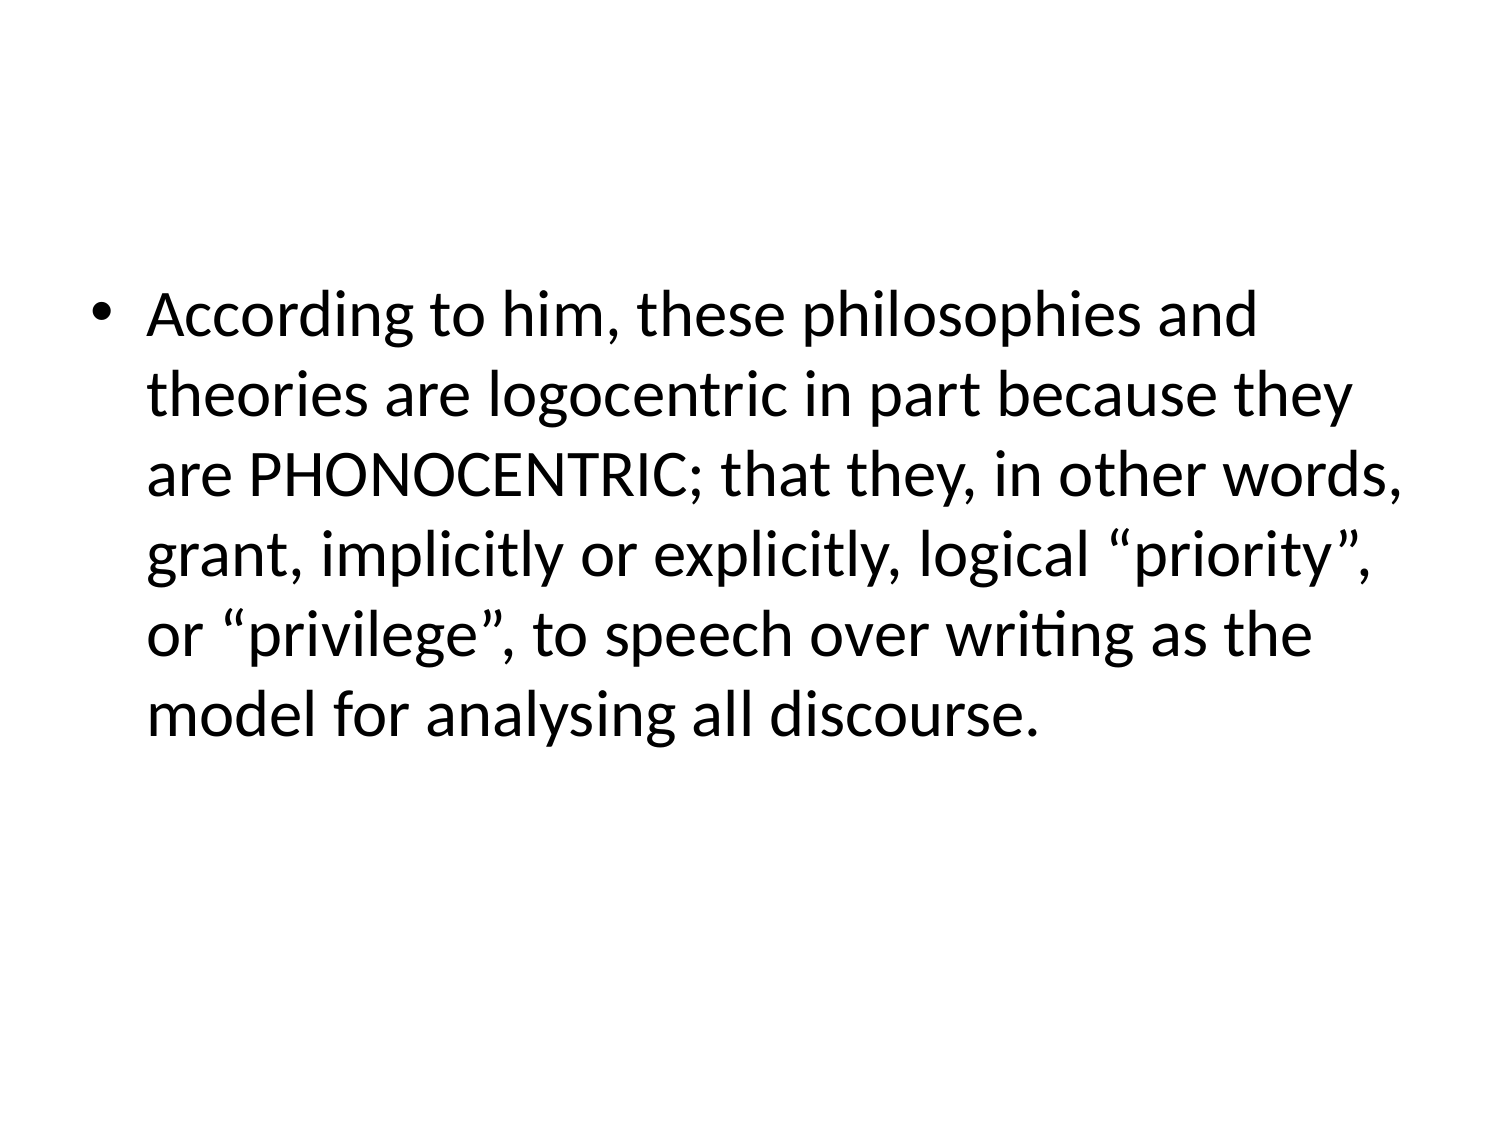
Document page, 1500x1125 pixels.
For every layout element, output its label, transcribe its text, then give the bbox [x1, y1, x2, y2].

list According to him, these philosophies and theories are logocentric in part because they are PHONOCENTRIC; that they, in other words, grant, implicitly or explicitly, logical “priority”, or “privilege”, to speech over writing as the model for analysing all discourse. [75, 262, 1425, 1005]
